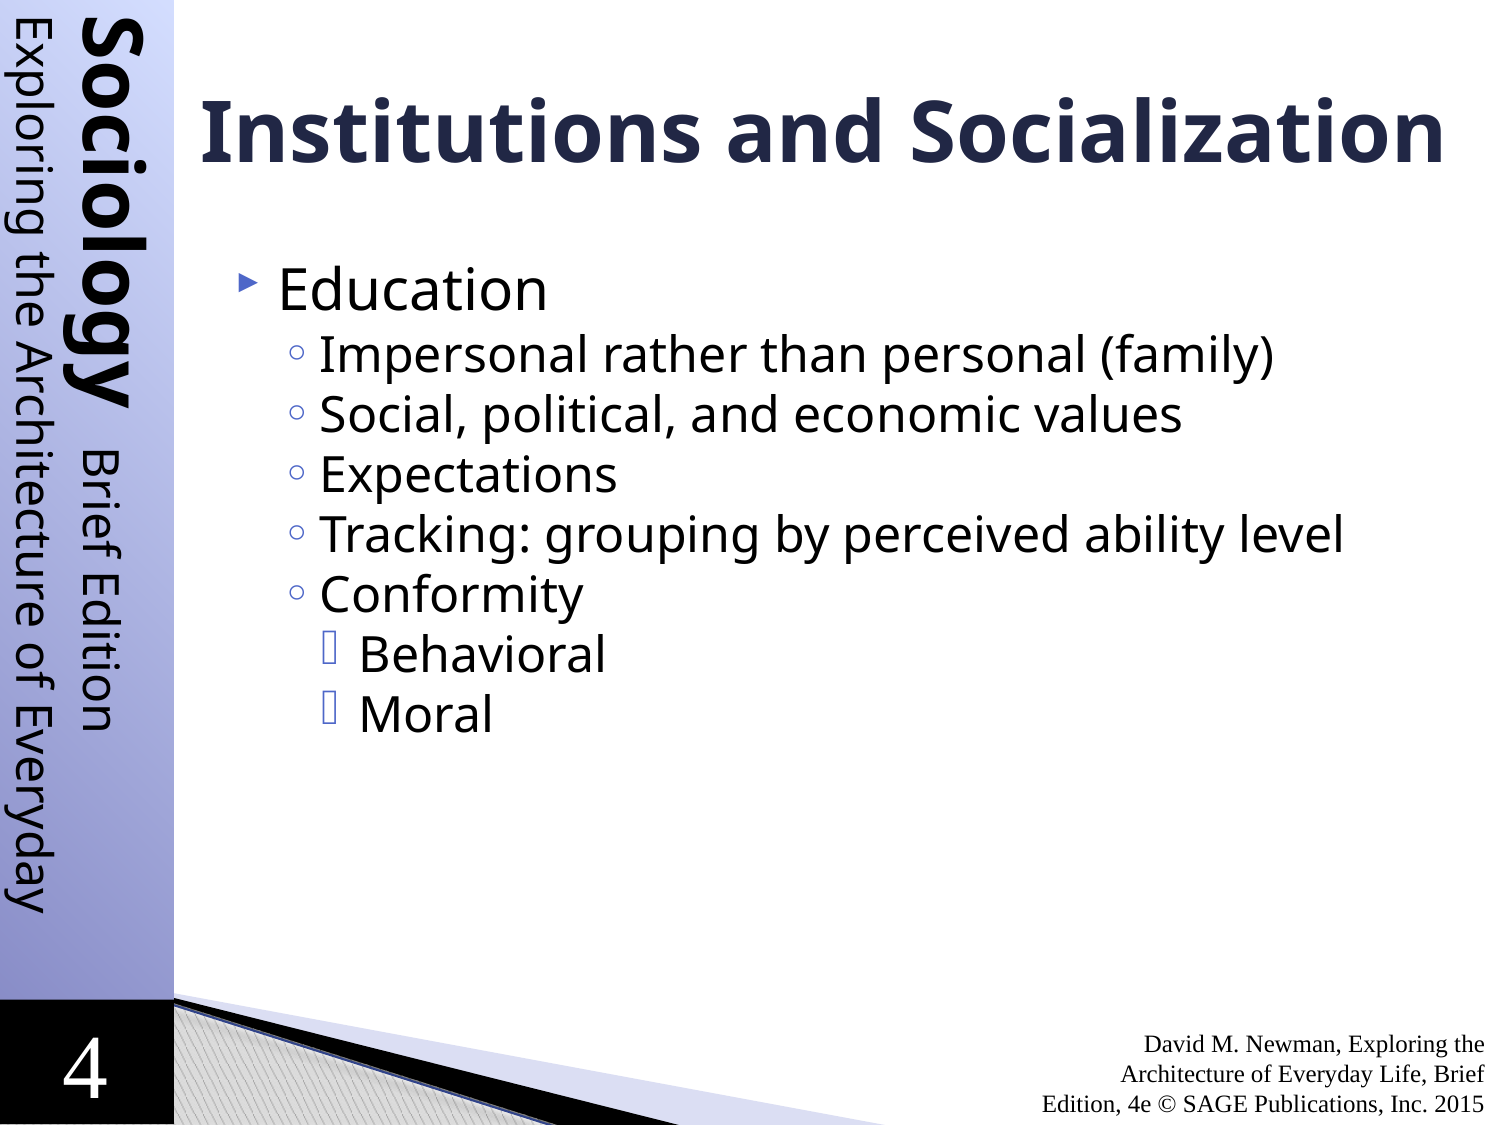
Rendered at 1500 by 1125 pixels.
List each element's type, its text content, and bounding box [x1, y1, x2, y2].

picture [221, 1018, 558, 1125]
title Institutions and Socialization [150, 37, 1500, 188]
list Education Impersonal rather than personal (family) Social, political, and economic values Expectations Tracking: grouping by perceived ability level Conformity Behavioral Moral [187, 237, 1425, 1018]
picture [174, 1003, 187, 1008]
footer David M. Newman, Exploring the Architecture of Everyday Life, Brief Edition, 4e © SAGE Publications, Inc. 2015 [1025, 1065, 1500, 1125]
